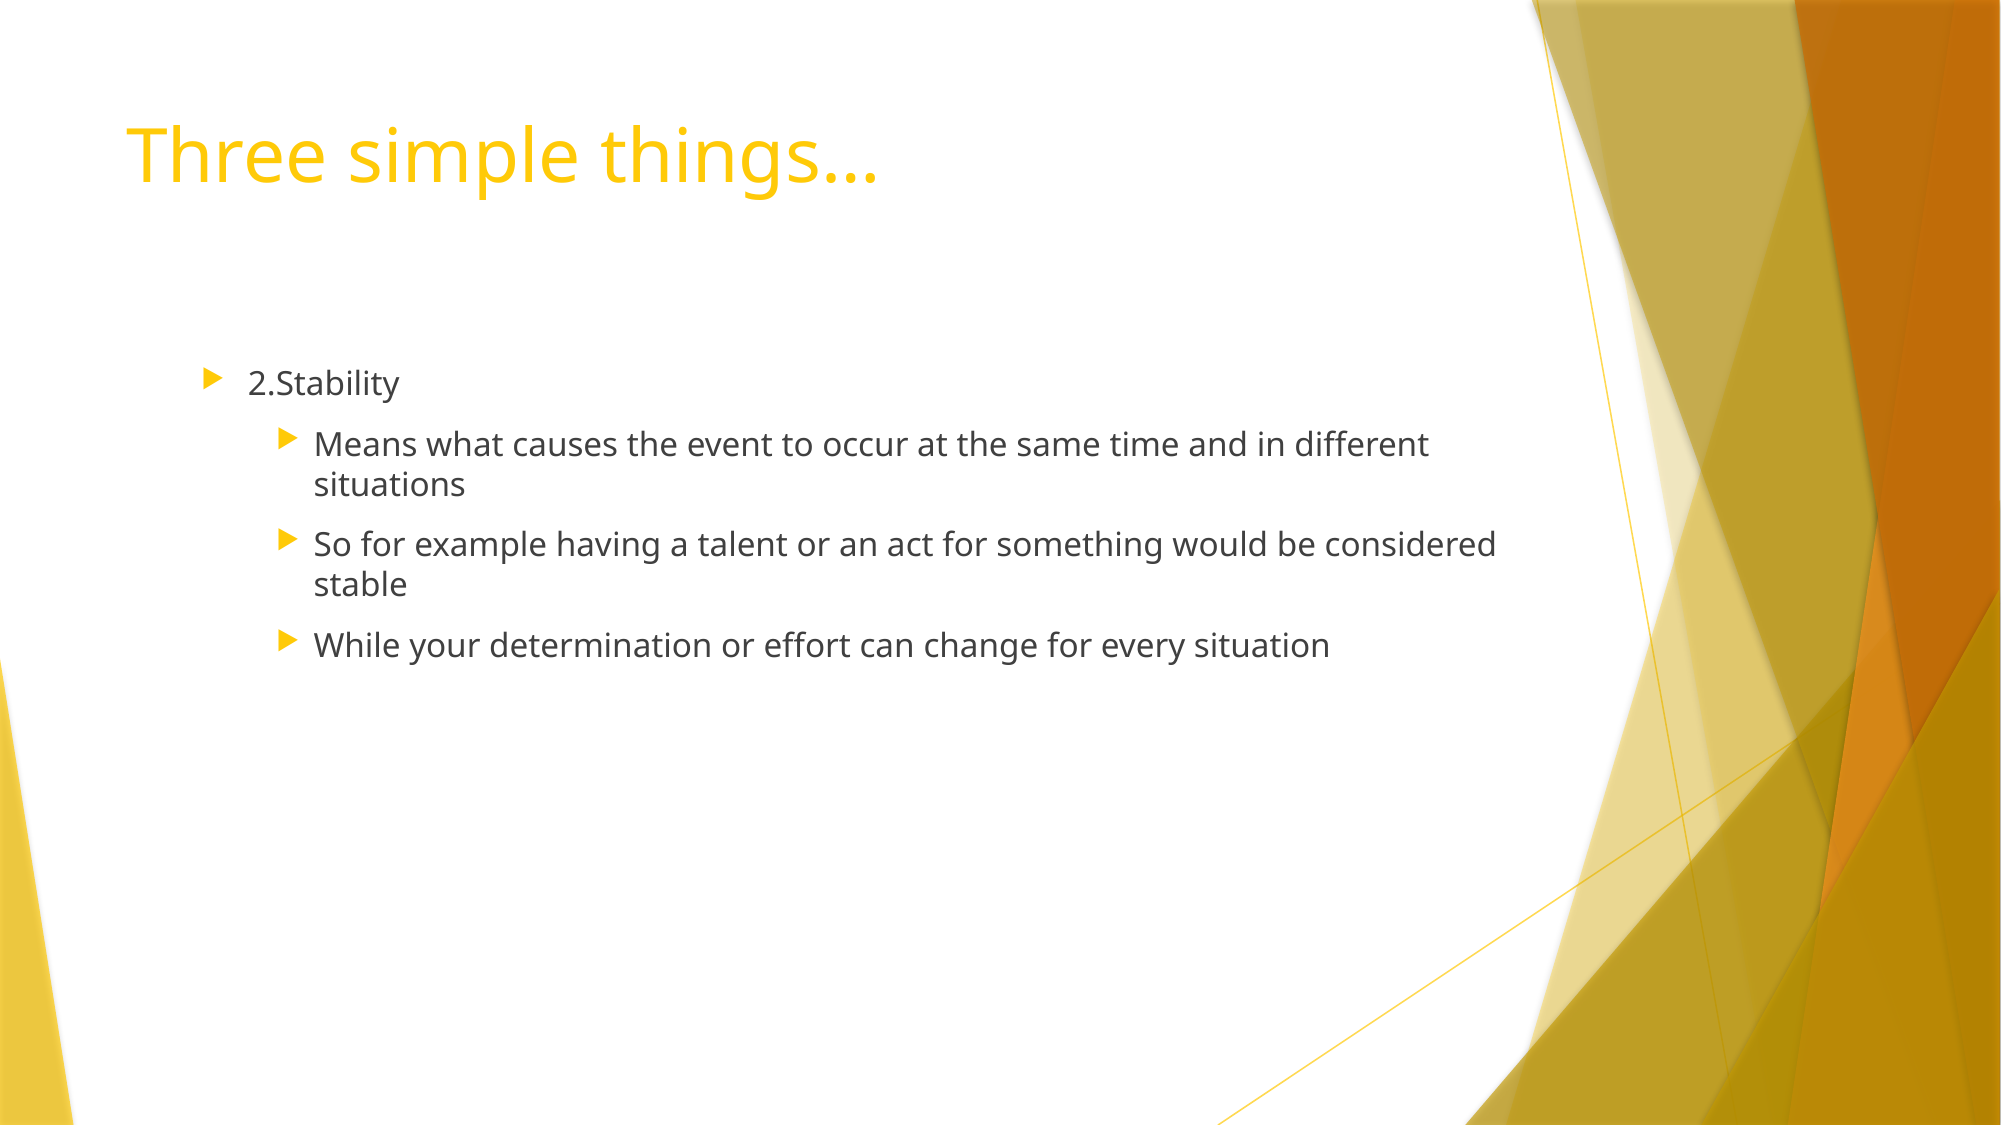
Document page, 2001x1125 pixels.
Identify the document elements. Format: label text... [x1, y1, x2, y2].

title Three simple things… [111, 99, 1522, 317]
list 2.Stability Means what causes the event to occur at the same time and in different situations So for example having a talent or an act for something would be considered stable While your determination or effort can change for every situation [111, 354, 1522, 992]
